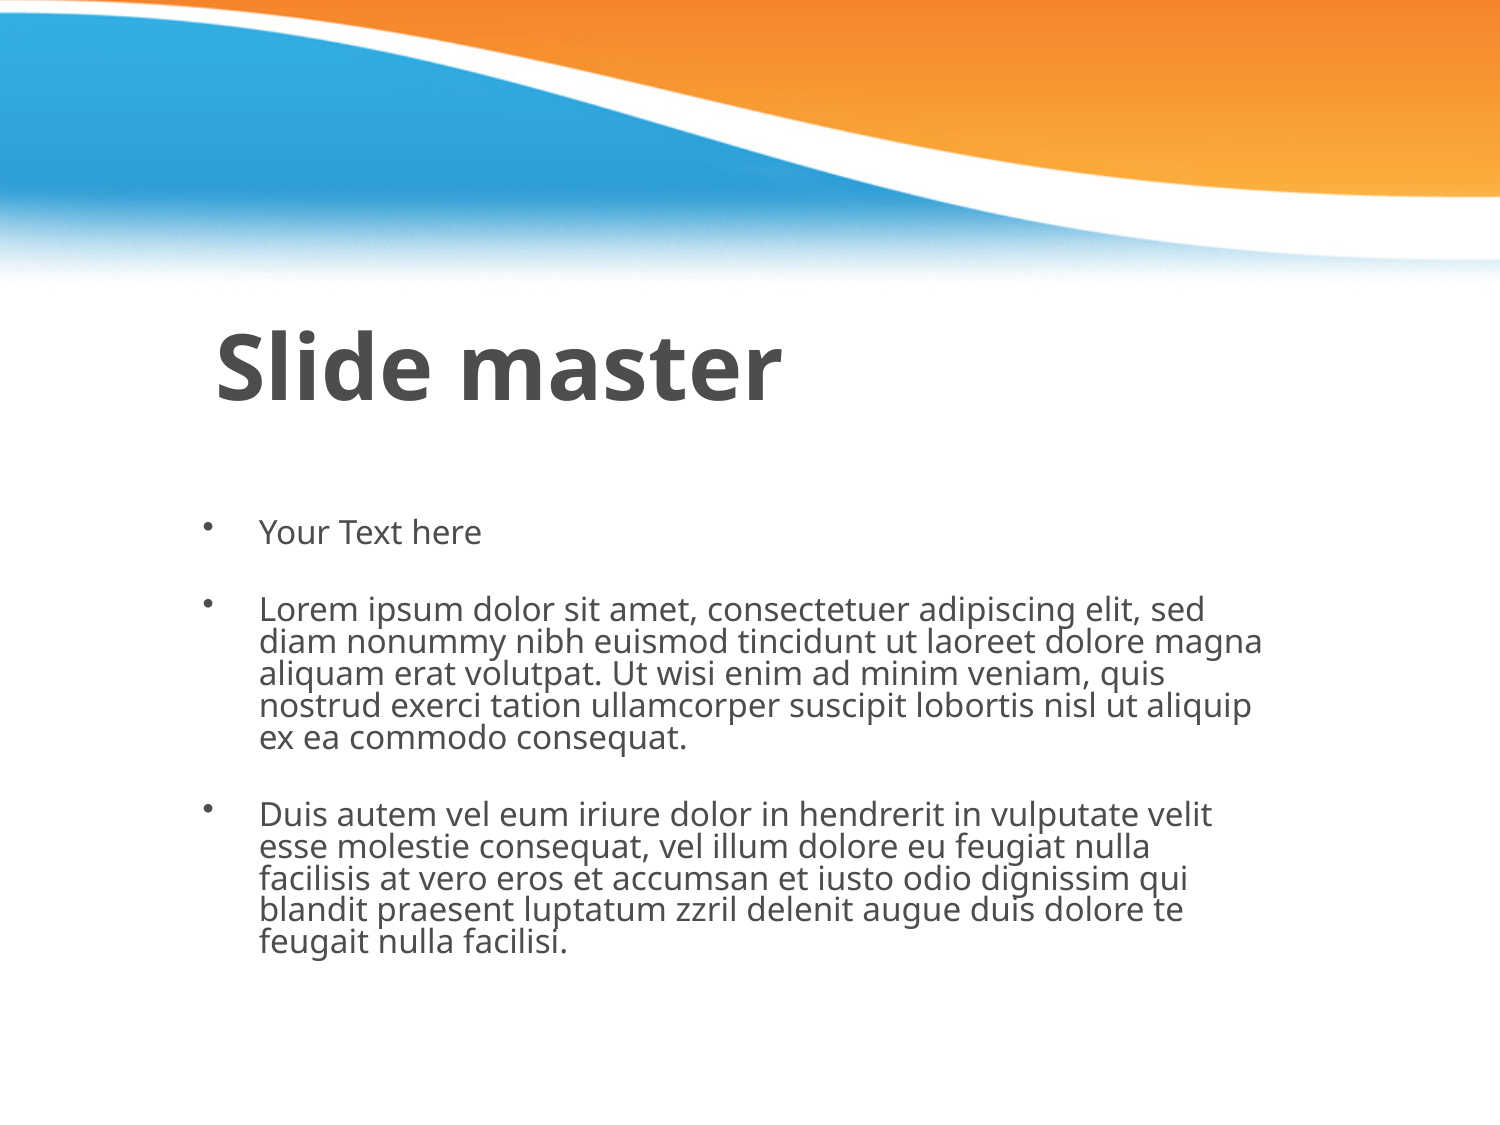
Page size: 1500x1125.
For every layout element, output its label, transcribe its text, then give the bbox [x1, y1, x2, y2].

title Slide master [200, 298, 1363, 429]
picture [0, 0, 1500, 1125]
list Your Text here Lorem ipsum dolor sit amet, consectetuer adipiscing elit, sed diam nonummy nibh euismod tincidunt ut laoreet dolore magna aliquam erat volutpat. Ut wisi enim ad minim veniam, quis nostrud exerci tation ullamcorper suscipit lobortis nisl ut aliquip ex ea commodo consequat. Duis autem vel eum iriure dolor in hendrerit in vulputate velit esse molestie consequat, vel illum dolore eu feugiat nulla facilisis at vero eros et accumsan et iusto odio dignissim qui blandit praesent luptatum zzril delenit augue duis dolore te feugait nulla facilisi. [187, 511, 1288, 1050]
